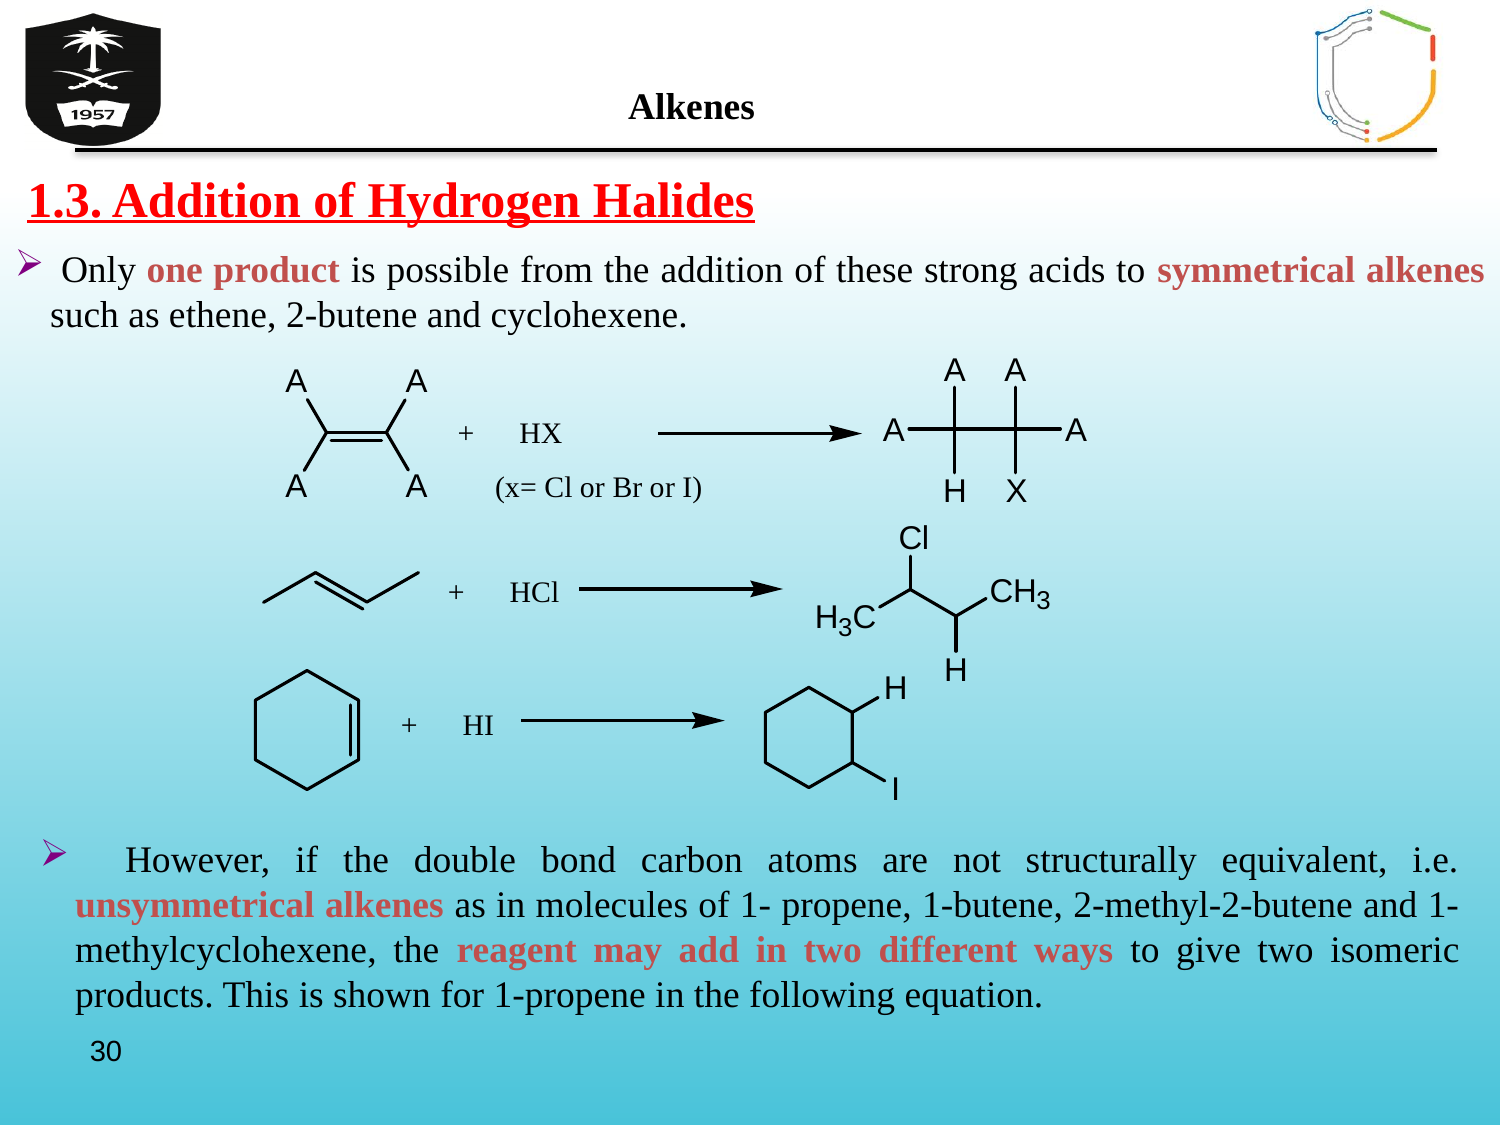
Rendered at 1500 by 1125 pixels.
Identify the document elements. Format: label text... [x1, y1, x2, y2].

text_box Only one product is possible from the addition of these strong acids to symmetrical alkenes such as ethene, 2-butene and cyclohexene. [0, 237, 1500, 343]
text_box Alkenes [613, 74, 771, 135]
text_box 30 [75, 1024, 425, 1103]
picture [24, 12, 163, 151]
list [249, 355, 1088, 801]
text_box However, if the double bond carbon atoms are not structurally equivalent, i.e. unsymmetrical alkenes as in molecules of 1- propene, 1-butene, 2-methyl-2-butene and 1-methylcyclohexene, the reagent may add in two different ways to give two isomeric products. This is shown for 1-propene in the following equation. [24, 828, 1475, 1023]
picture [1287, 0, 1463, 165]
text_box 1.3. Addition of Hydrogen Halides [12, 159, 875, 235]
